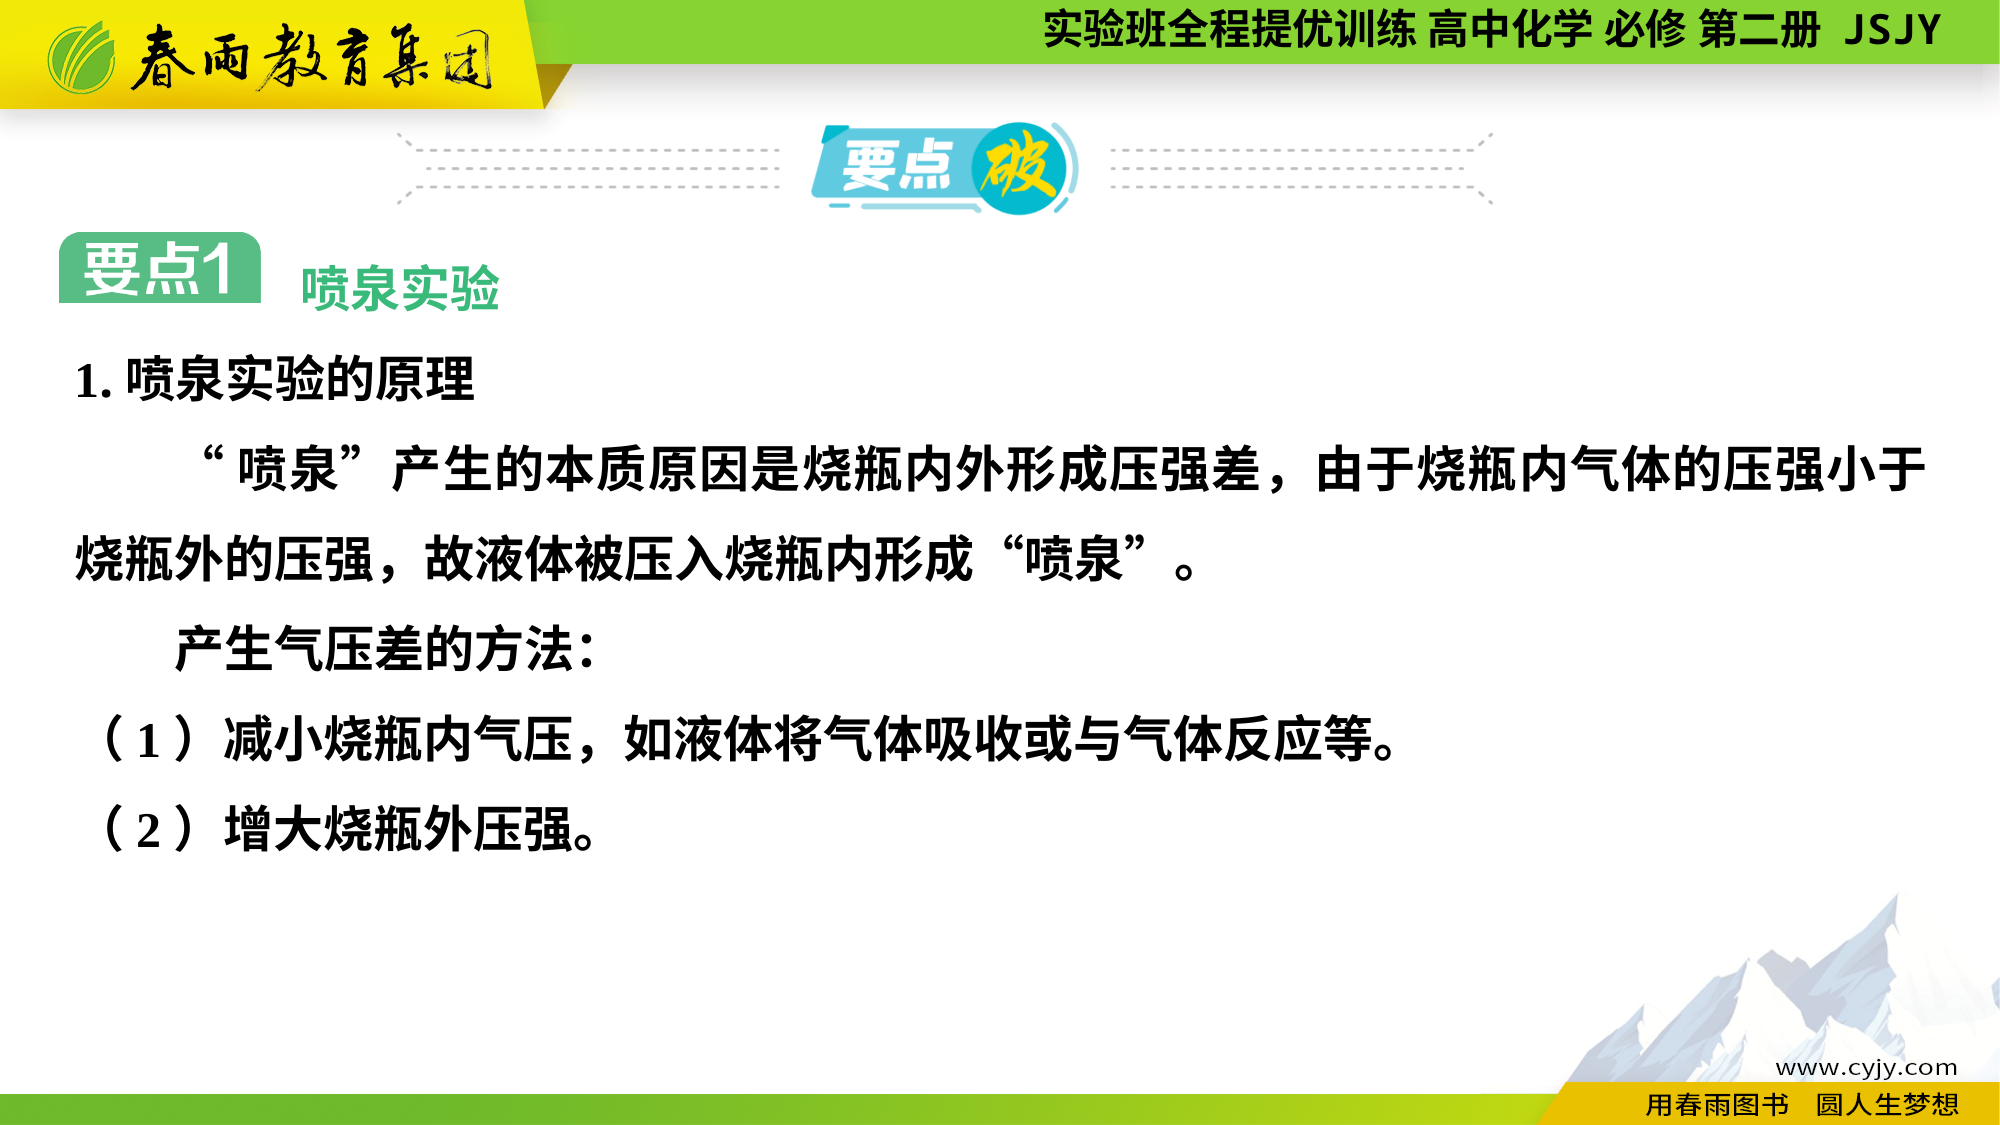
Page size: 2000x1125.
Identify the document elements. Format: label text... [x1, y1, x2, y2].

list 喷泉实验 1.喷泉实验的原理 “喷泉”产生的本质原因是烧瓶内外形成压强差，由于烧瓶内气体的压强小于烧瓶外的压强，故液体被压入烧瓶内形成“喷泉”。 产生气压差的方法： （1）减小烧瓶内气压，如液体将气体吸收或与气体反应等。 （2）增大烧瓶外压强。 [59, 219, 1944, 872]
picture [0, 0, 2000, 1125]
